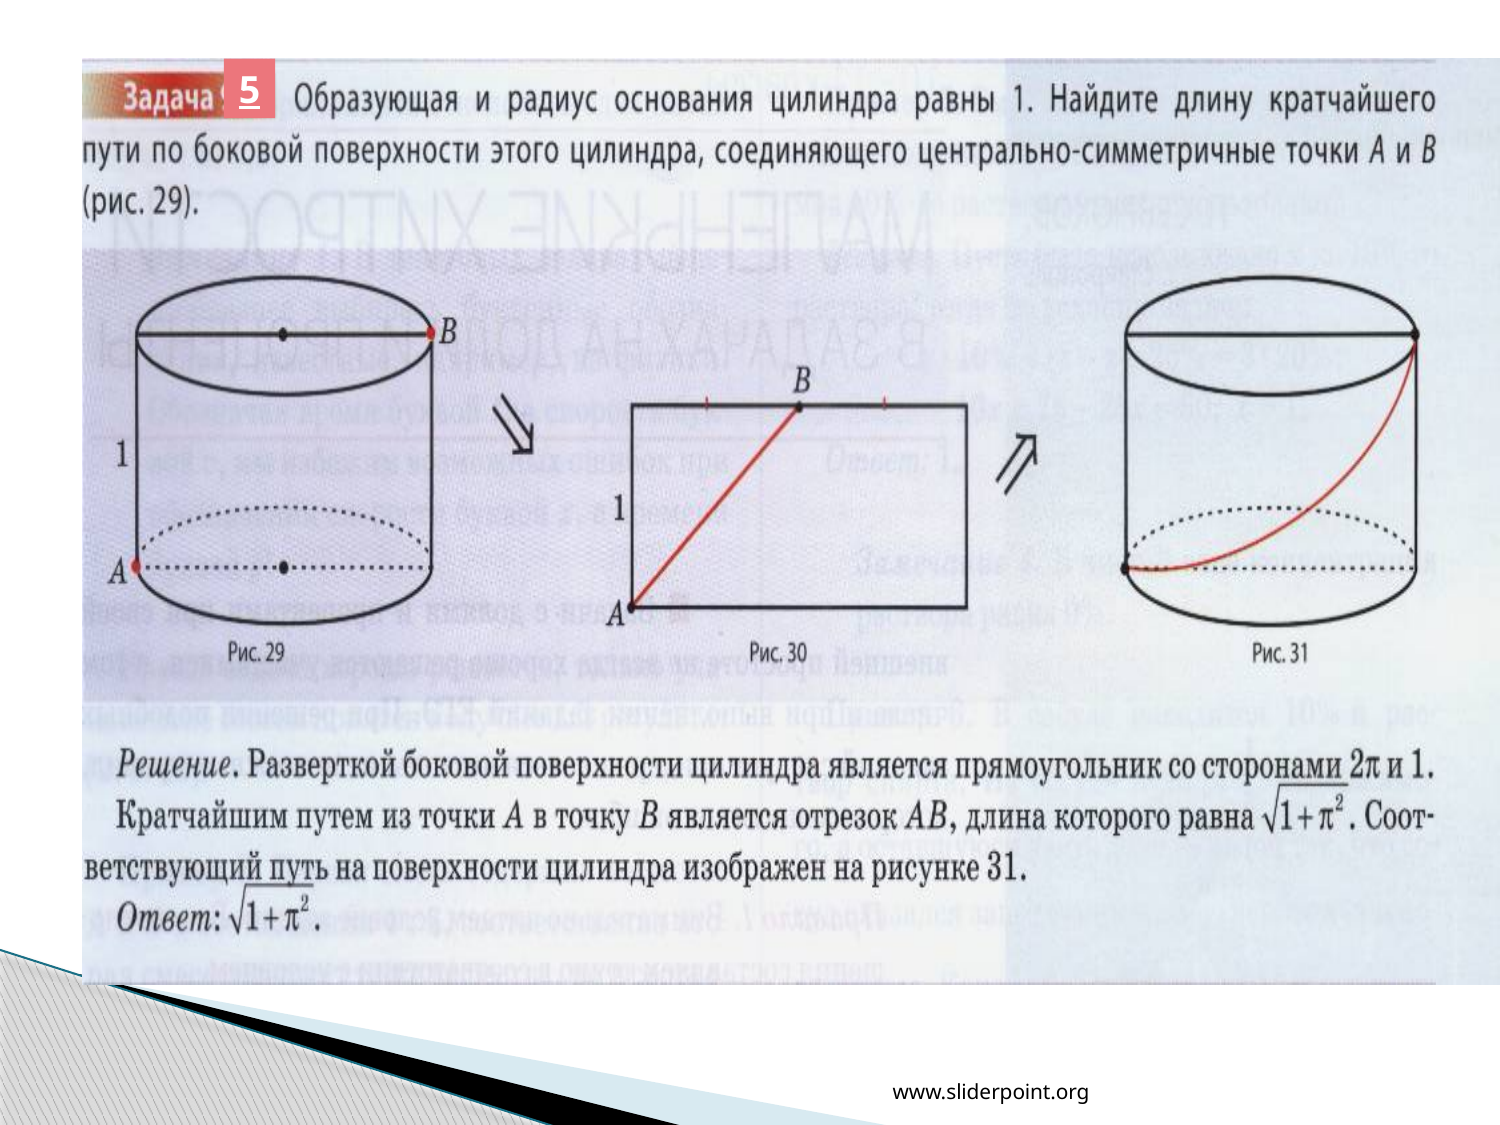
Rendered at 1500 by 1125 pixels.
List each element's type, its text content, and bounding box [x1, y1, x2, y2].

footer www.sliderpoint.org [718, 1051, 1105, 1112]
picture [81, 58, 1500, 985]
